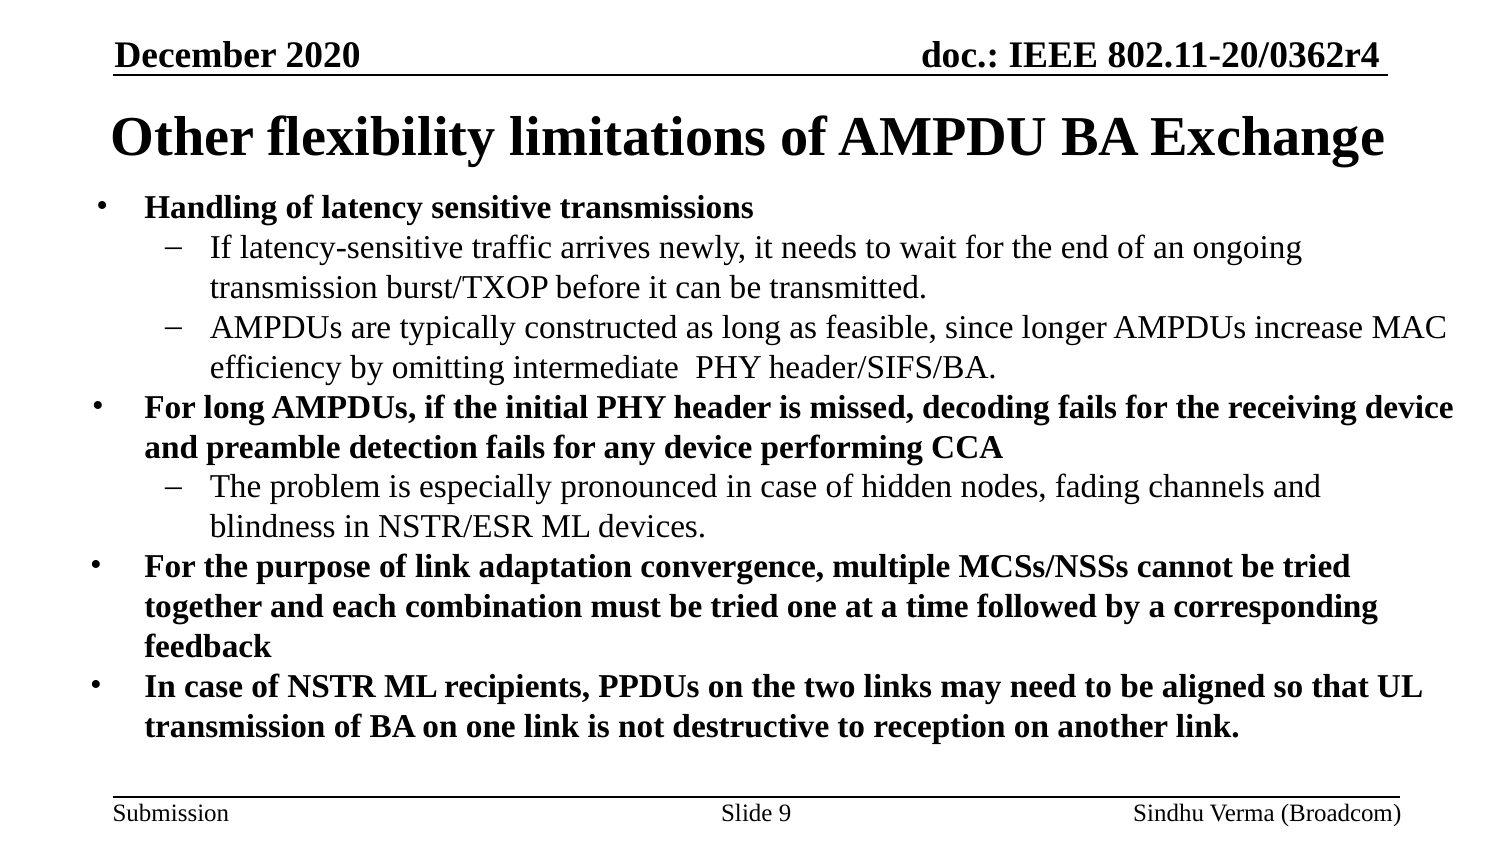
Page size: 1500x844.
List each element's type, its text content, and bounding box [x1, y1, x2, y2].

list Handling of latency sensitive transmissions If latency-sensitive traffic arrives newly, it needs to wait for the end of an ongoing transmission burst/TXOP before it can be transmitted. AMPDUs are typically constructed as long as feasible, since longer AMPDUs increase MAC efficiency by omitting intermediate PHY header/SIFS/BA. For long AMPDUs, if the initial PHY header is missed, decoding fails for the receiving device and preamble detection fails for any device performing CCA The problem is especially pronounced in case of hidden nodes, fading channels and blindness in NSTR/ESR ML devices. For the purpose of link adaptation convergence, multiple MCSs/NSSs cannot be tried together and each combination must be tried one at a time followed by a corresponding feedback In case of NSTR ML recipients, PPDUs on the two links may need to be aligned so that UL transmission of BA on one link is not destructive to reception on another link. [72, 177, 1471, 803]
slide_number Slide 9 [712, 796, 800, 820]
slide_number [114, 40, 368, 75]
footer Sindhu Verma (Broadcom) [1087, 796, 1402, 820]
title Other flexibility limitations of AMPDU BA Exchange [60, 75, 1437, 191]
